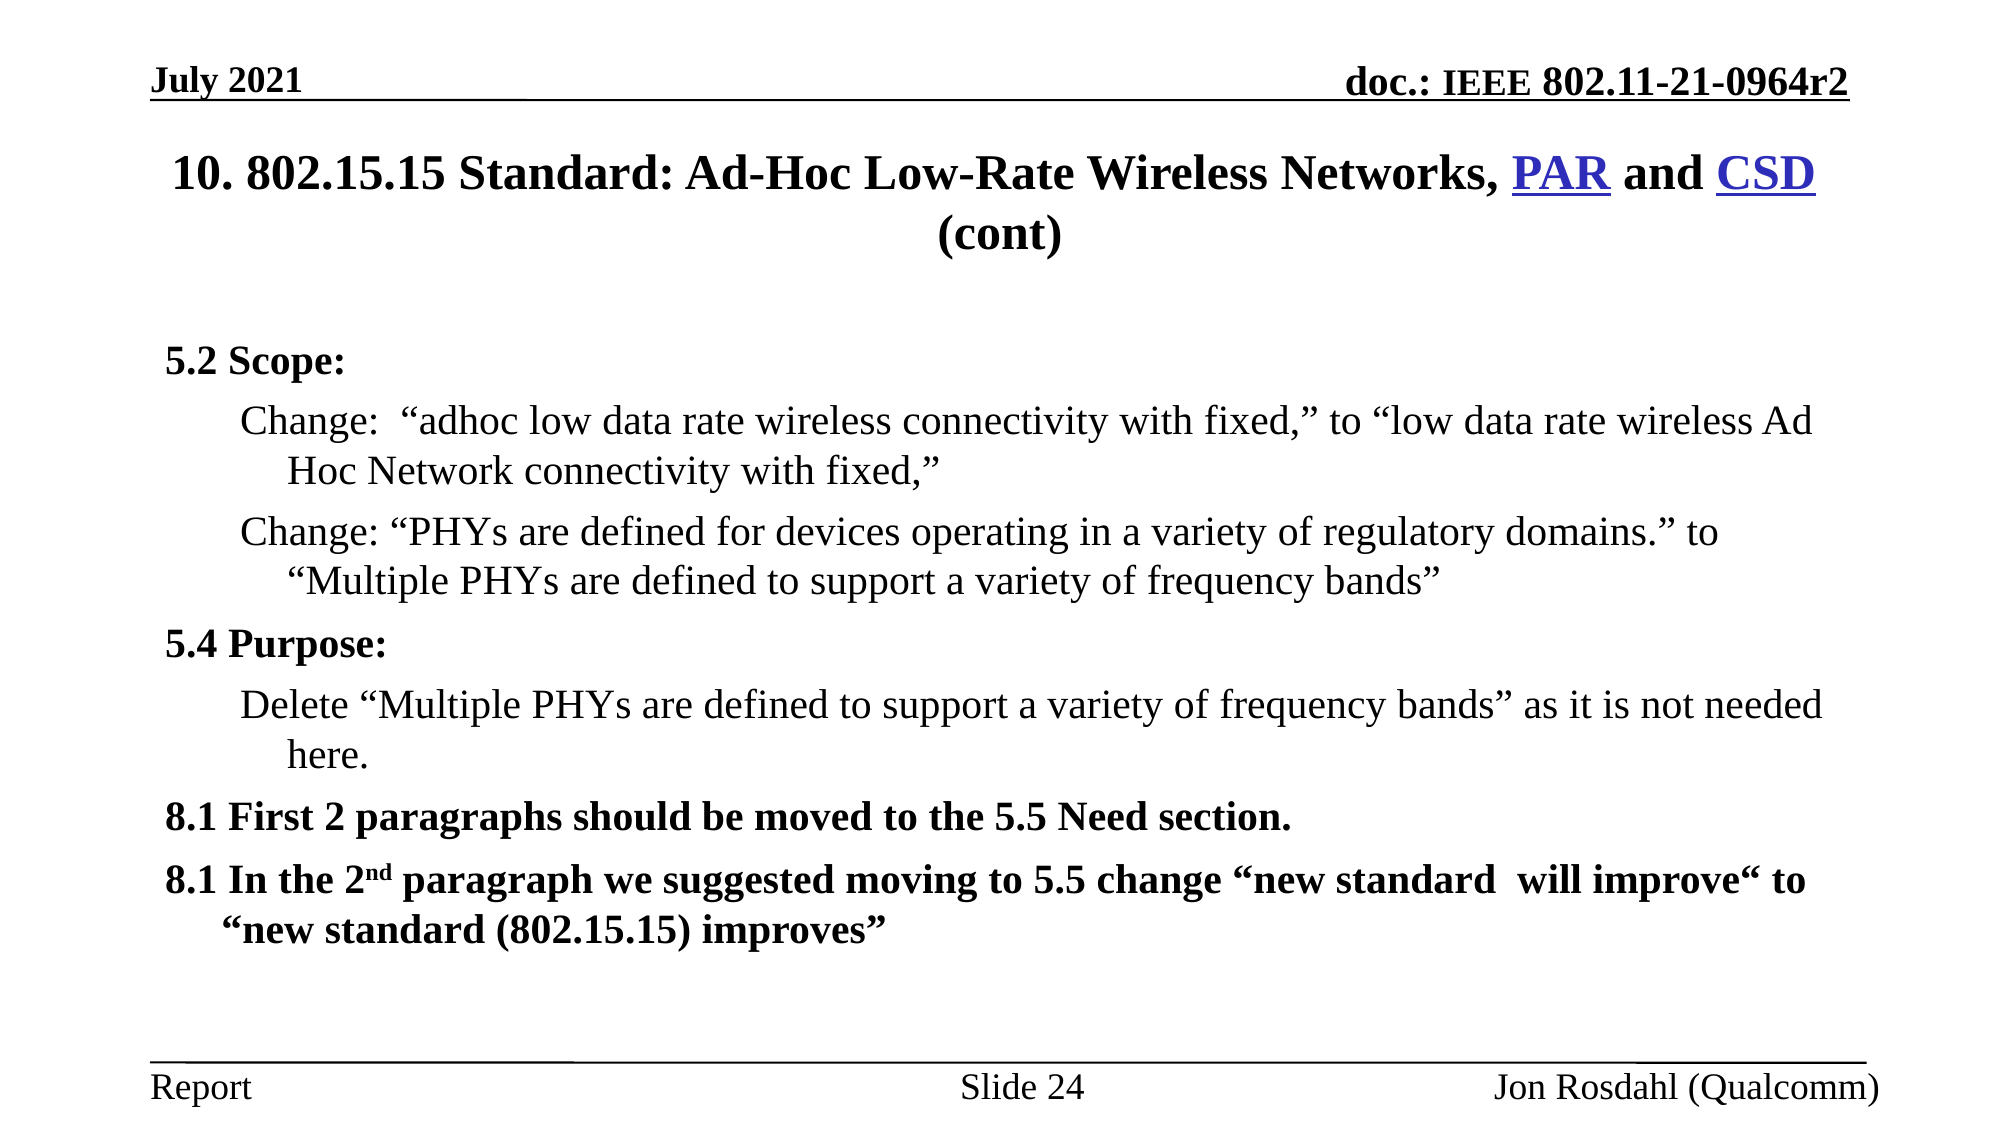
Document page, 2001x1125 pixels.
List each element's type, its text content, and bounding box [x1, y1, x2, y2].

title 10. 802.15.15 Standard: Ad-Hoc Low-Rate Wireless Networks, PAR and CSD (cont) [149, 112, 1850, 288]
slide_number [149, 49, 431, 100]
slide_number Slide 24 [950, 1061, 1095, 1125]
list 5.2 Scope: Change: “adhoc low data rate wireless connectivity with fixed,” to “low data rate wireless Ad Hoc Network connectivity with fixed,” Change: “PHYs are defined for devices operating in a variety of regulatory domains.” to “Multiple PHYs are defined to support a variety of frequency bands” 5.4 Purpose: Delete “Multiple PHYs are defined to support a variety of frequency bands” as it is not needed here. 8.1 First 2 paragraphs should be moved to the 5.5 Need section. 8.1 In the 2nd paragraph we suggested moving to 5.5 change “new standard will improve“ to “new standard (802.15.15) improves” [149, 324, 1850, 1000]
footer Jon Rosdahl (Qualcomm) [1436, 1061, 1881, 1108]
